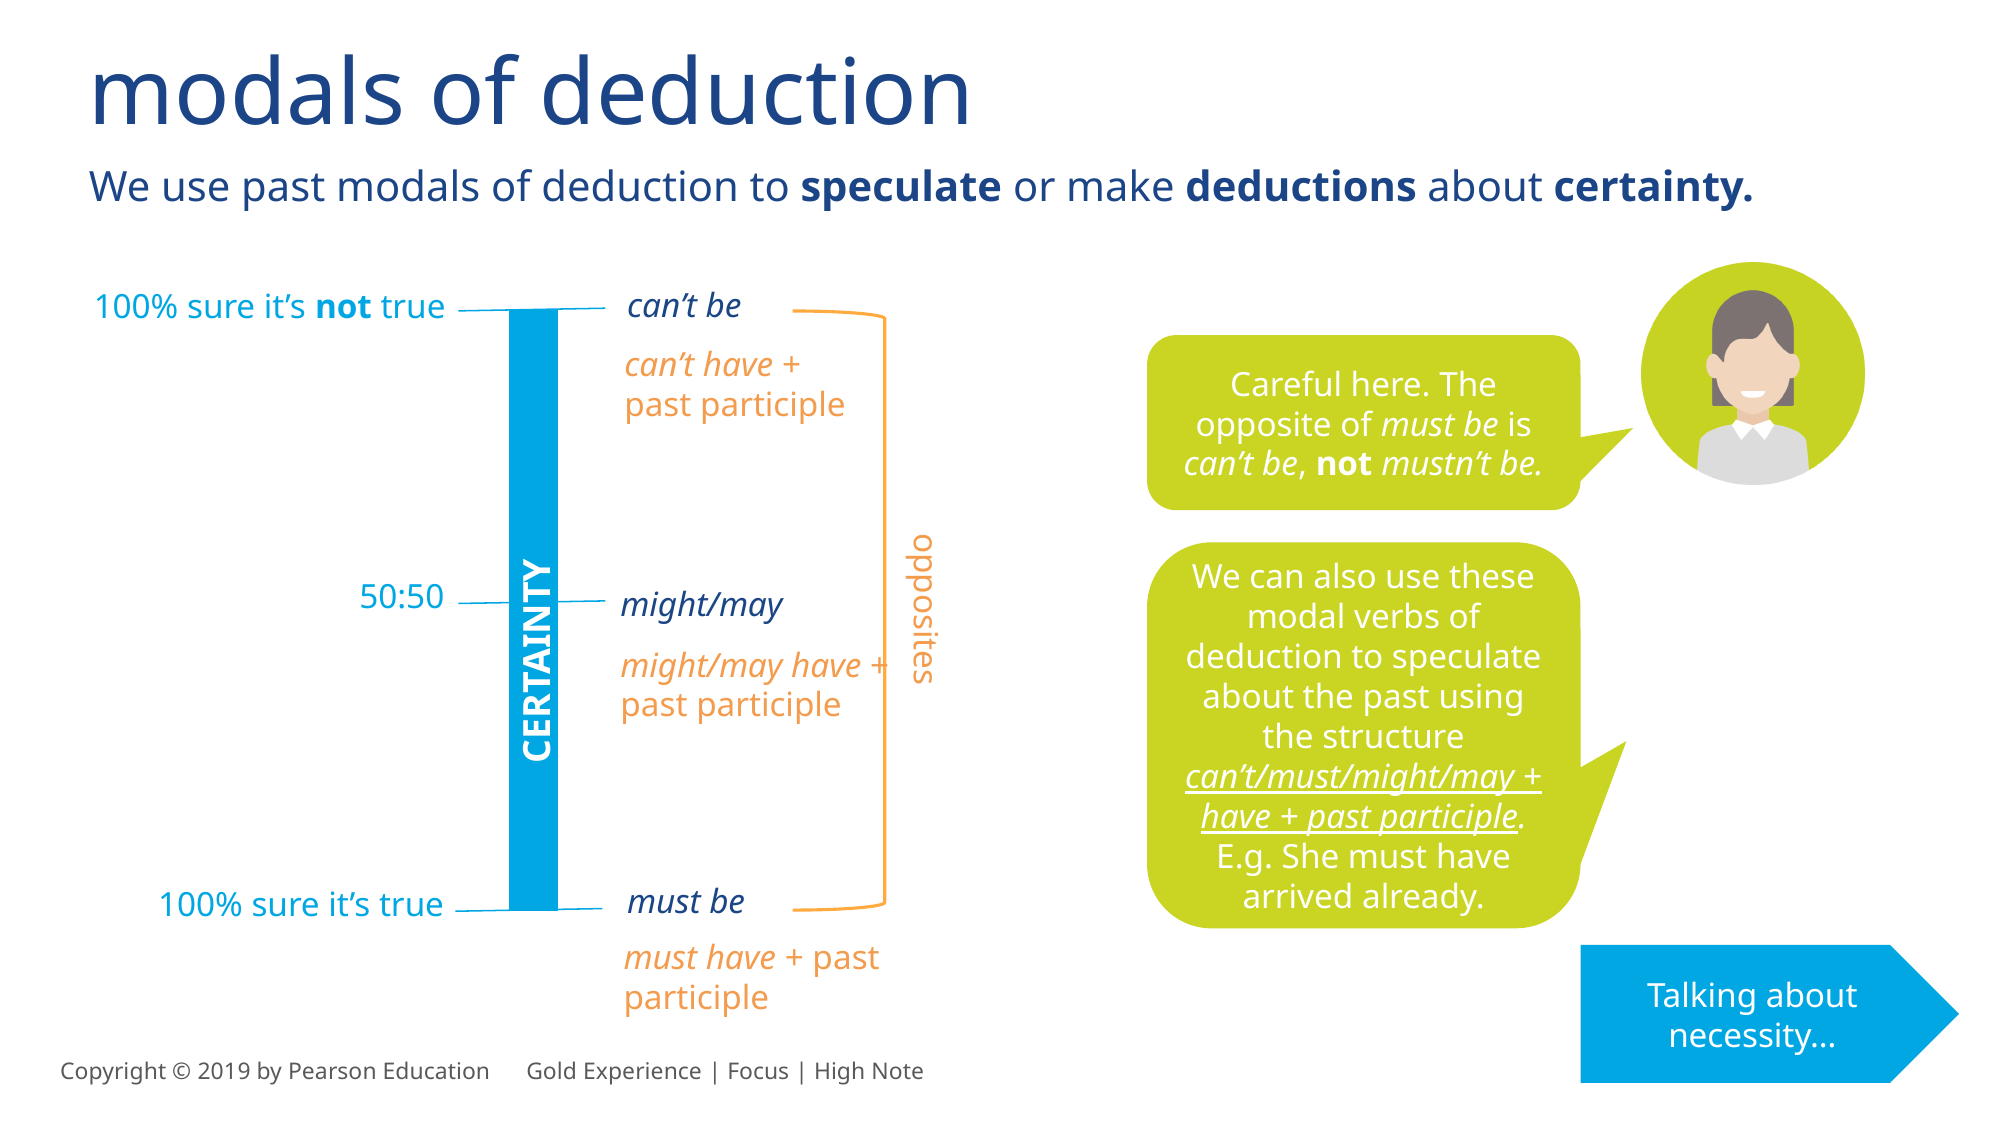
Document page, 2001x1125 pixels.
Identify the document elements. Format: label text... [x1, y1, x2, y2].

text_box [16, 275, 818, 946]
text_box modals of deduction [73, 37, 1716, 157]
text_box Careful here. The opposite of must be is can’t be, not mustn’t be. [1147, 335, 1634, 511]
footer Copyright © 2019 by Pearson Education Gold Experience | Focus | High Note [45, 1040, 1084, 1101]
text_box must have + past participle [608, 928, 979, 1040]
text_box Talking about necessity… [1580, 944, 1959, 1083]
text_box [821, 310, 955, 911]
text_box We use past modals of deduction to speculate or make deductions about certainty. [73, 157, 1795, 225]
text_box We can also use these modal verbs of deduction to speculate about the past using the structure can’t/must/might/may + have + past participle. E.g. She must have arrived already. [1147, 542, 1627, 929]
picture [1641, 261, 1865, 485]
